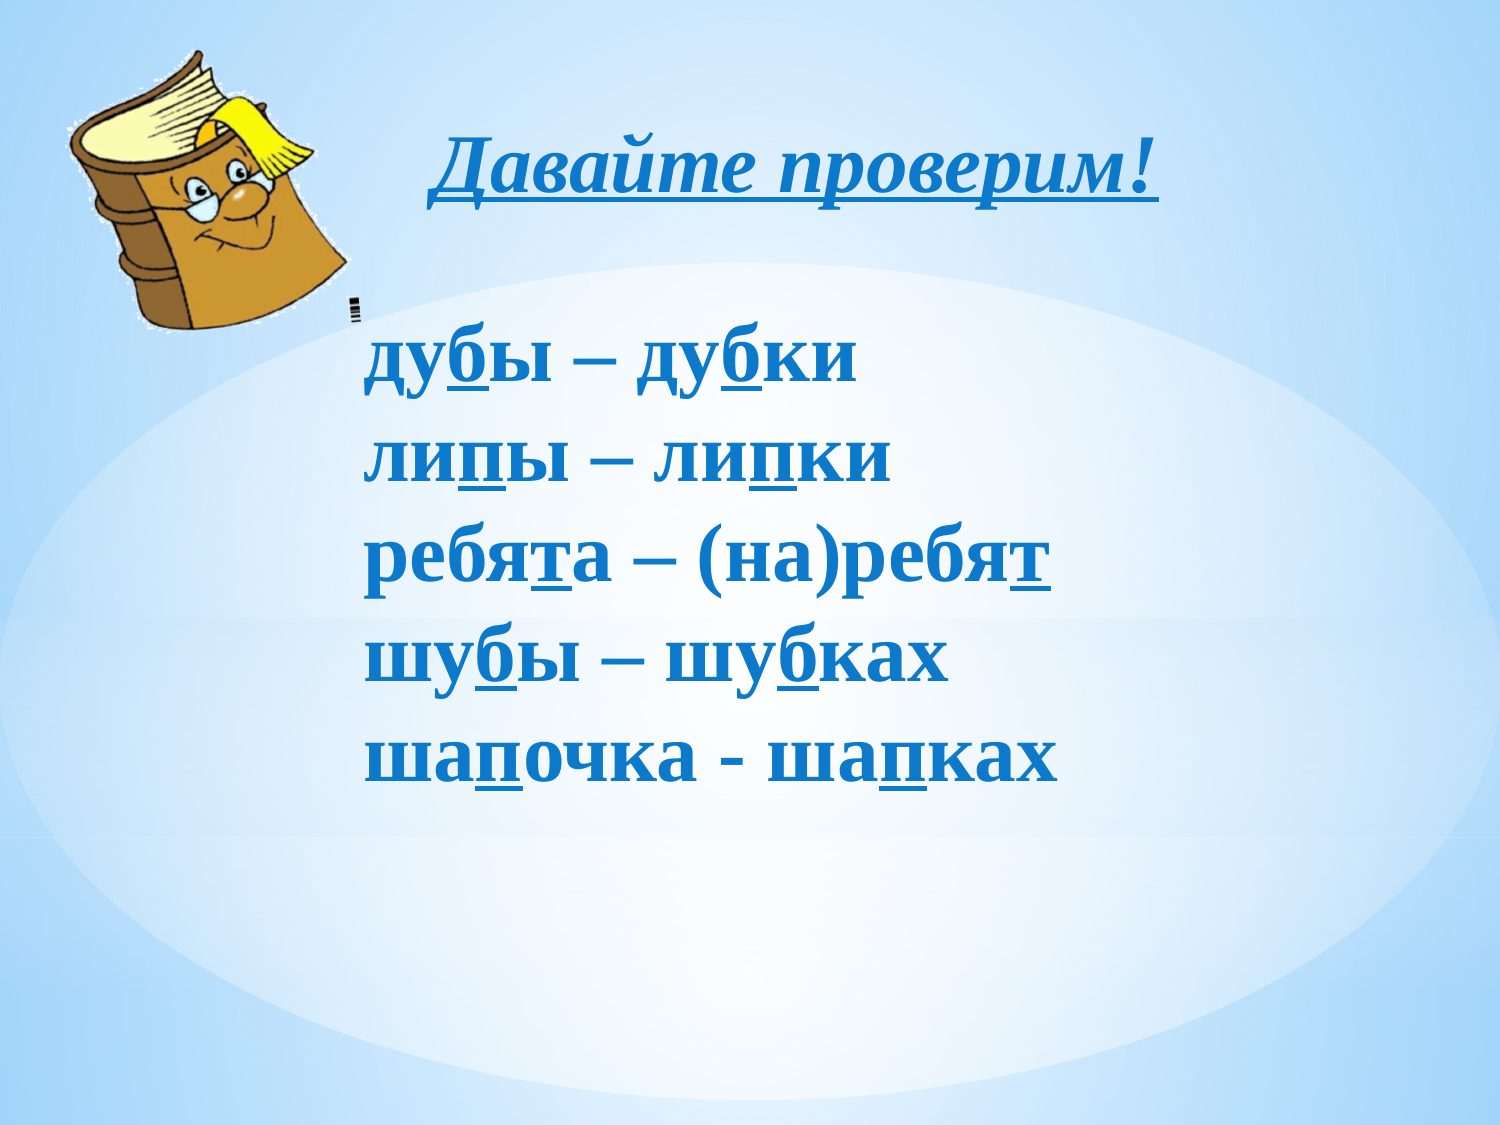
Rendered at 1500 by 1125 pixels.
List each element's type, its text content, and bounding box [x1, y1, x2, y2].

picture [54, 31, 357, 348]
text_box дубы – дубки липы – липки ребята – (на)ребят шубы – шубках шапочка - шапках [348, 290, 1093, 806]
text_box Давайте проверим! [419, 101, 1306, 217]
